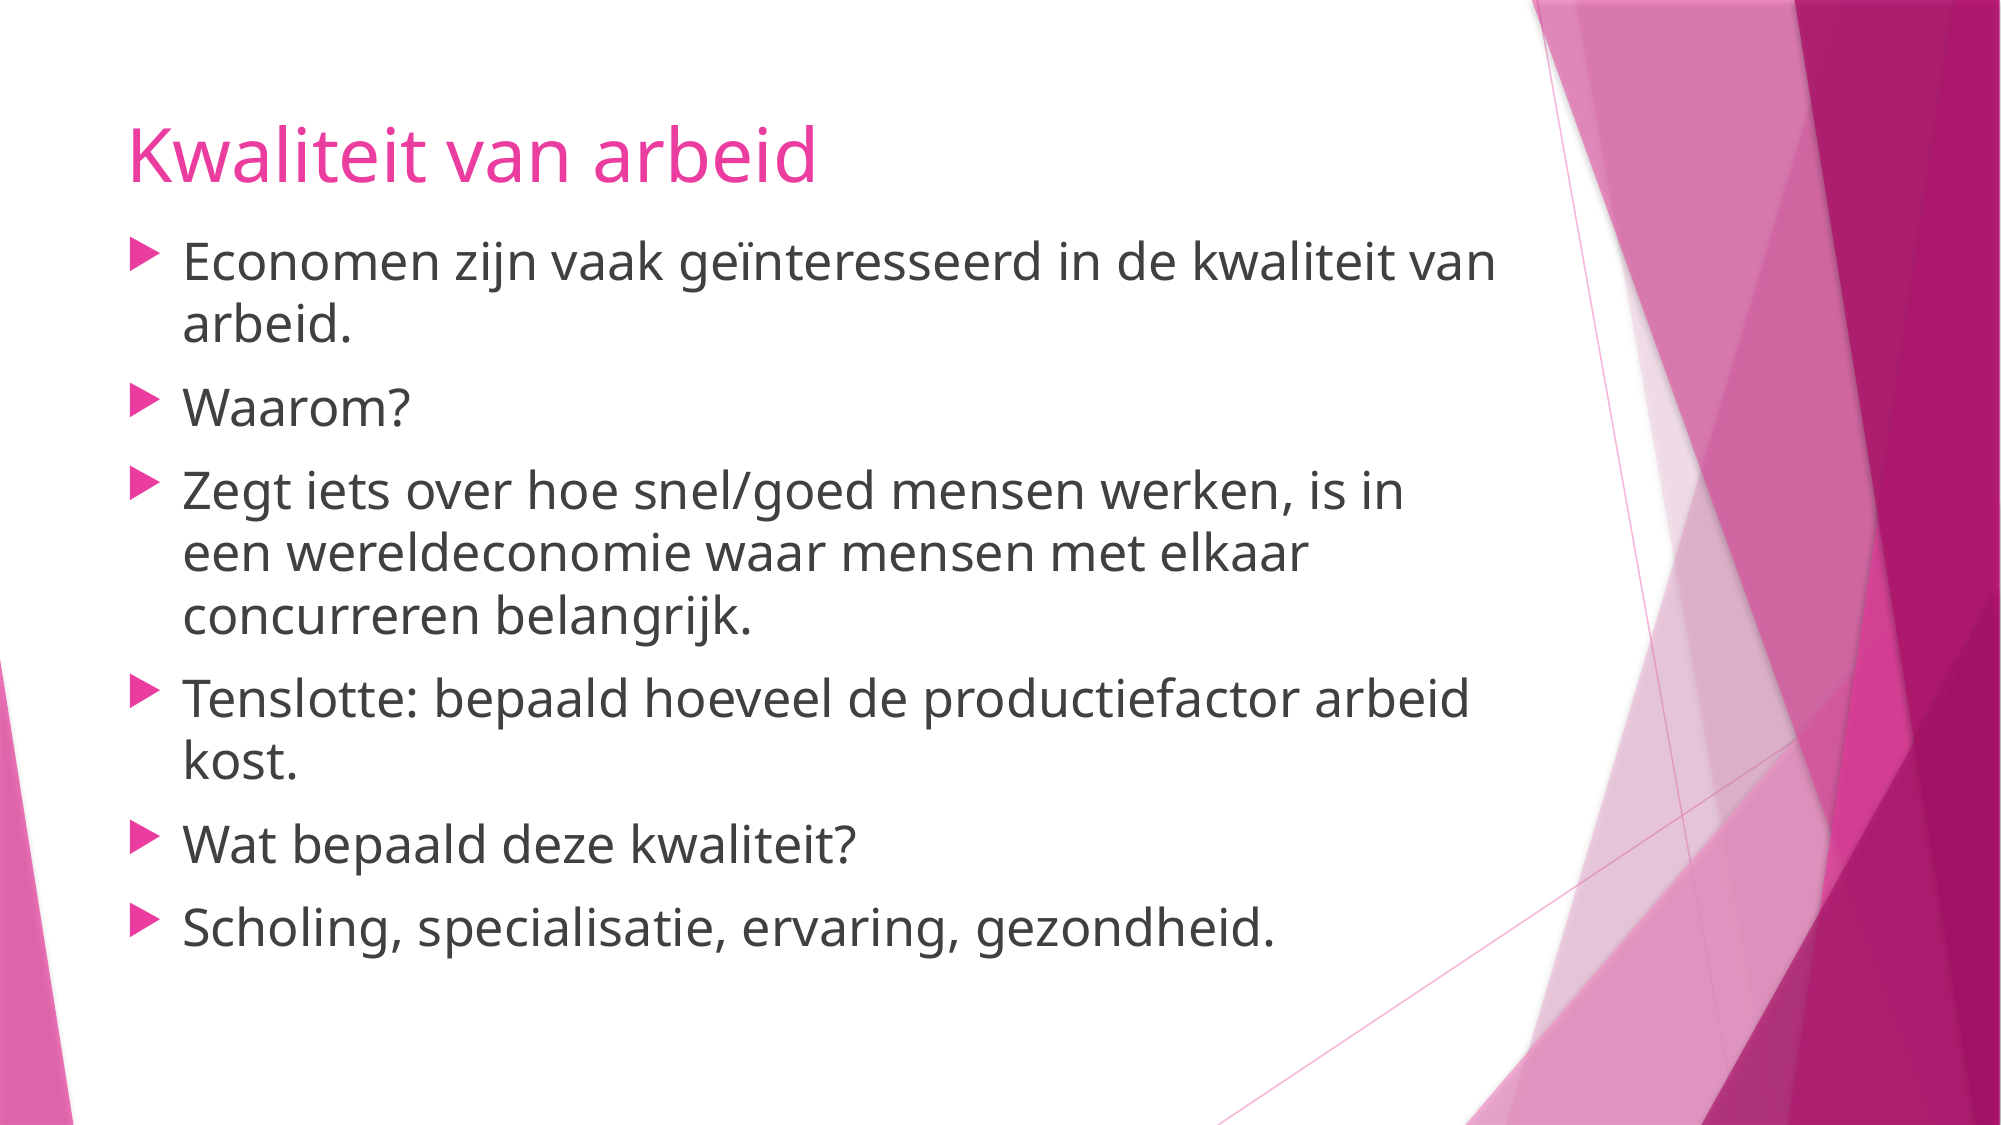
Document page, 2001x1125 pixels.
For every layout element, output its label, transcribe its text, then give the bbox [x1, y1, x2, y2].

list Economen zijn vaak geïnteresseerd in de kwaliteit van arbeid. Waarom? Zegt iets over hoe snel/goed mensen werken, is in een wereldeconomie waar mensen met elkaar concurreren belangrijk. Tenslotte: bepaald hoeveel de productiefactor arbeid kost. Wat bepaald deze kwaliteit? Scholing, specialisatie, ervaring, gezondheid. [111, 220, 1522, 991]
title Kwaliteit van arbeid [111, 99, 1522, 220]
